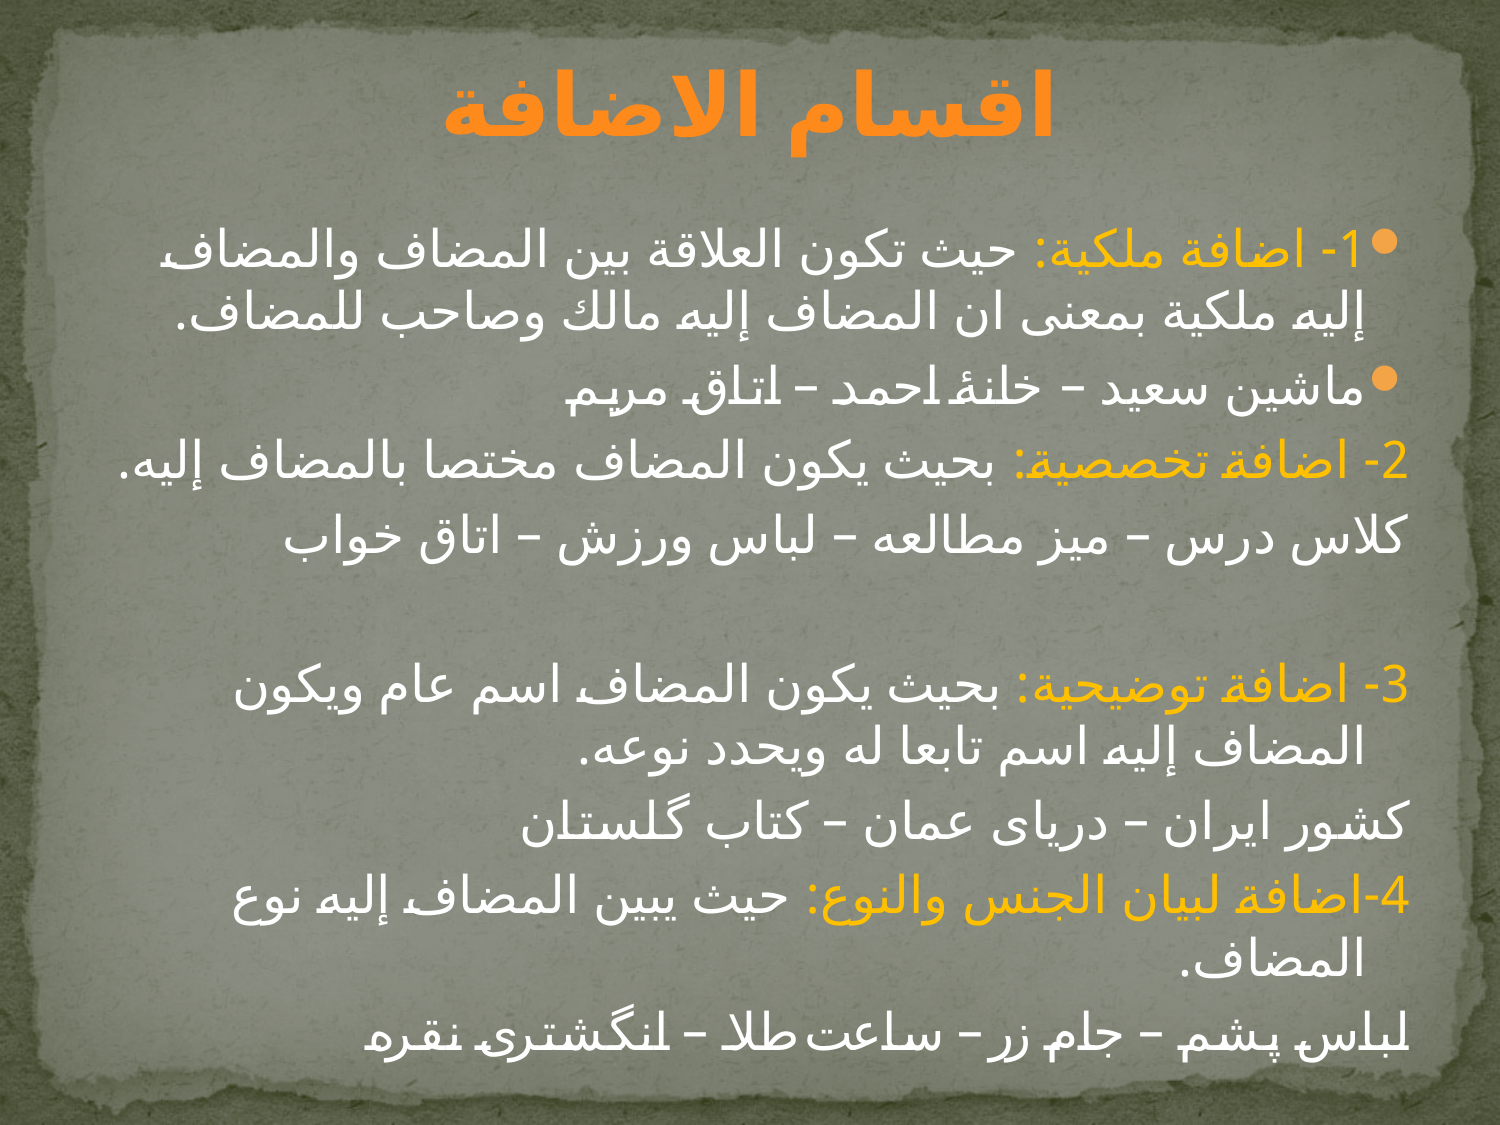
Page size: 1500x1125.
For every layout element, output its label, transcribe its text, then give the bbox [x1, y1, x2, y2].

list 1- اضافة ملكية: حيث تكون العلاقة بين المضاف والمضاف إليه ملكية بمعنى ان المضاف إليه مالك وصاحب للمضاف. ماشين سعيد – خانۀ احمد – اتاق مریم 2- اضافة تخصصية: بحيث يكون المضاف مختصا بالمضاف إليه. كلاس درس – ميز مطالعه – لباس ورزش – اتاق خواب 3- اضافة توضيحية: بحيث يكون المضاف اسم عام ويكون المضاف إليه اسم تابعا له ويحدد نوعه. كشور ايران – درياى عمان – كتاب گلستان 4-اضافة لبيان الجنس والنوع: حيث يبين المضاف إليه نوع المضاف. لباس پشم – جام زر – ساعت طلا – انگشتری نقره [75, 208, 1425, 1083]
title اقسام الاضافة [74, 24, 1425, 161]
